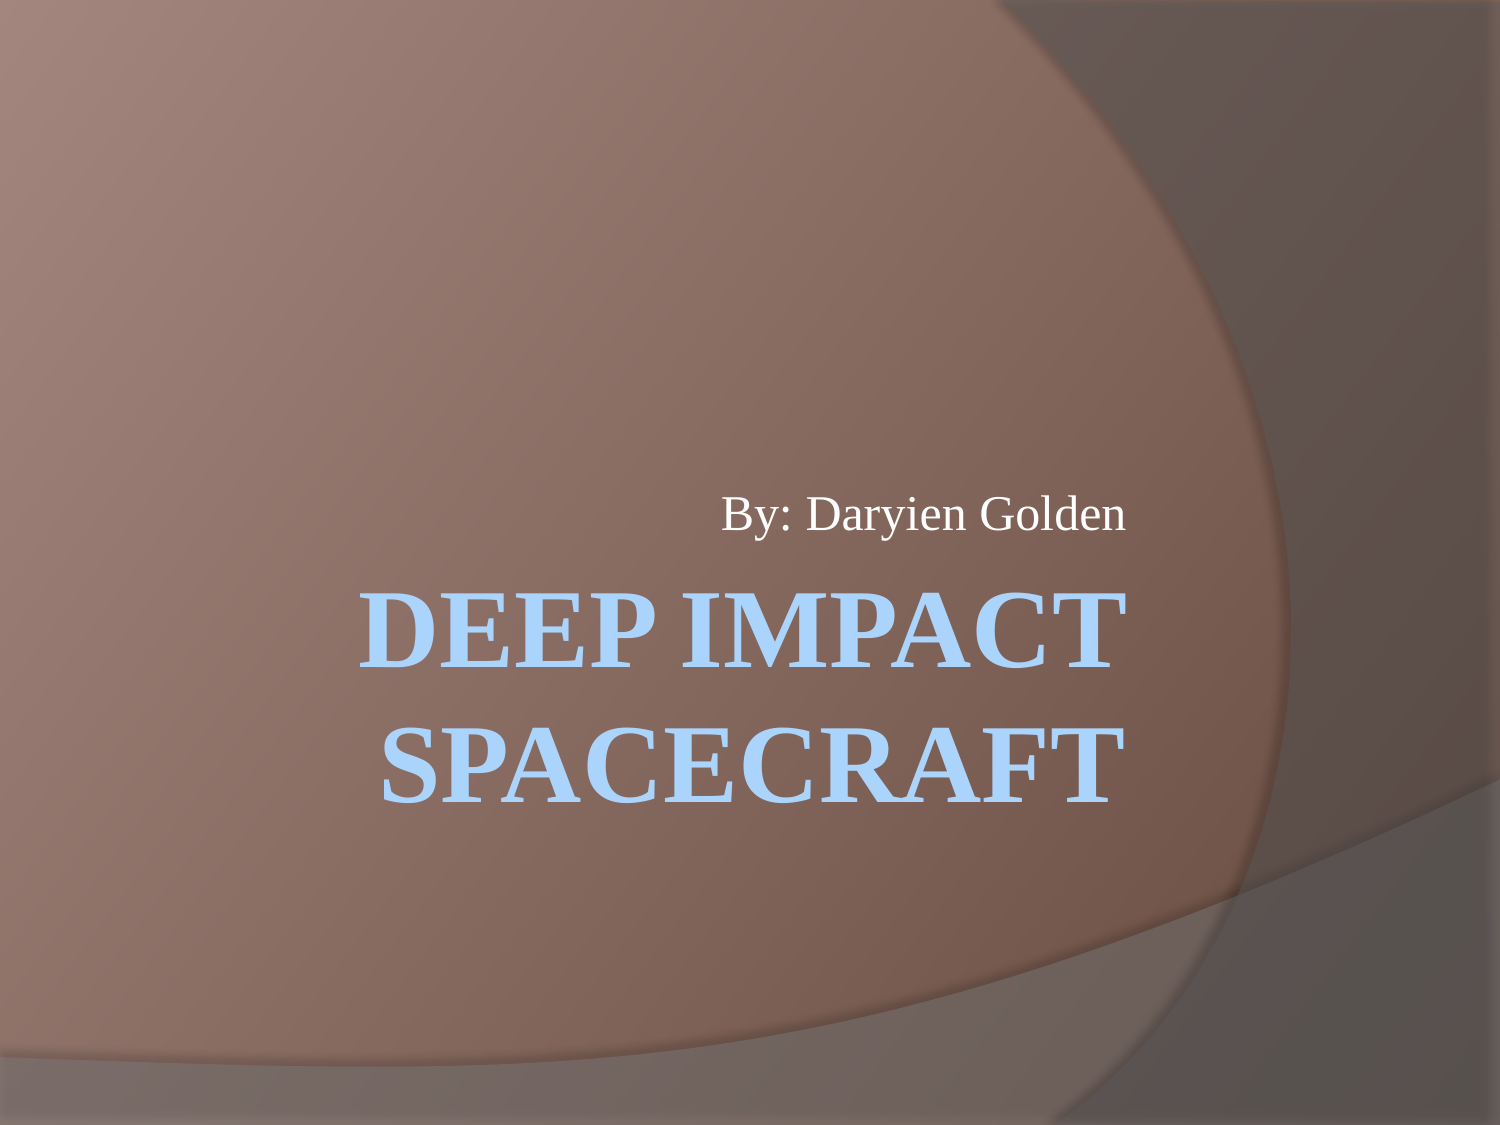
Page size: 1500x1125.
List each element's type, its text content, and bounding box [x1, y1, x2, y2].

title Deep impact Spacecraft [70, 547, 1134, 925]
subtitle By: Daryien Golden [71, 253, 1134, 541]
